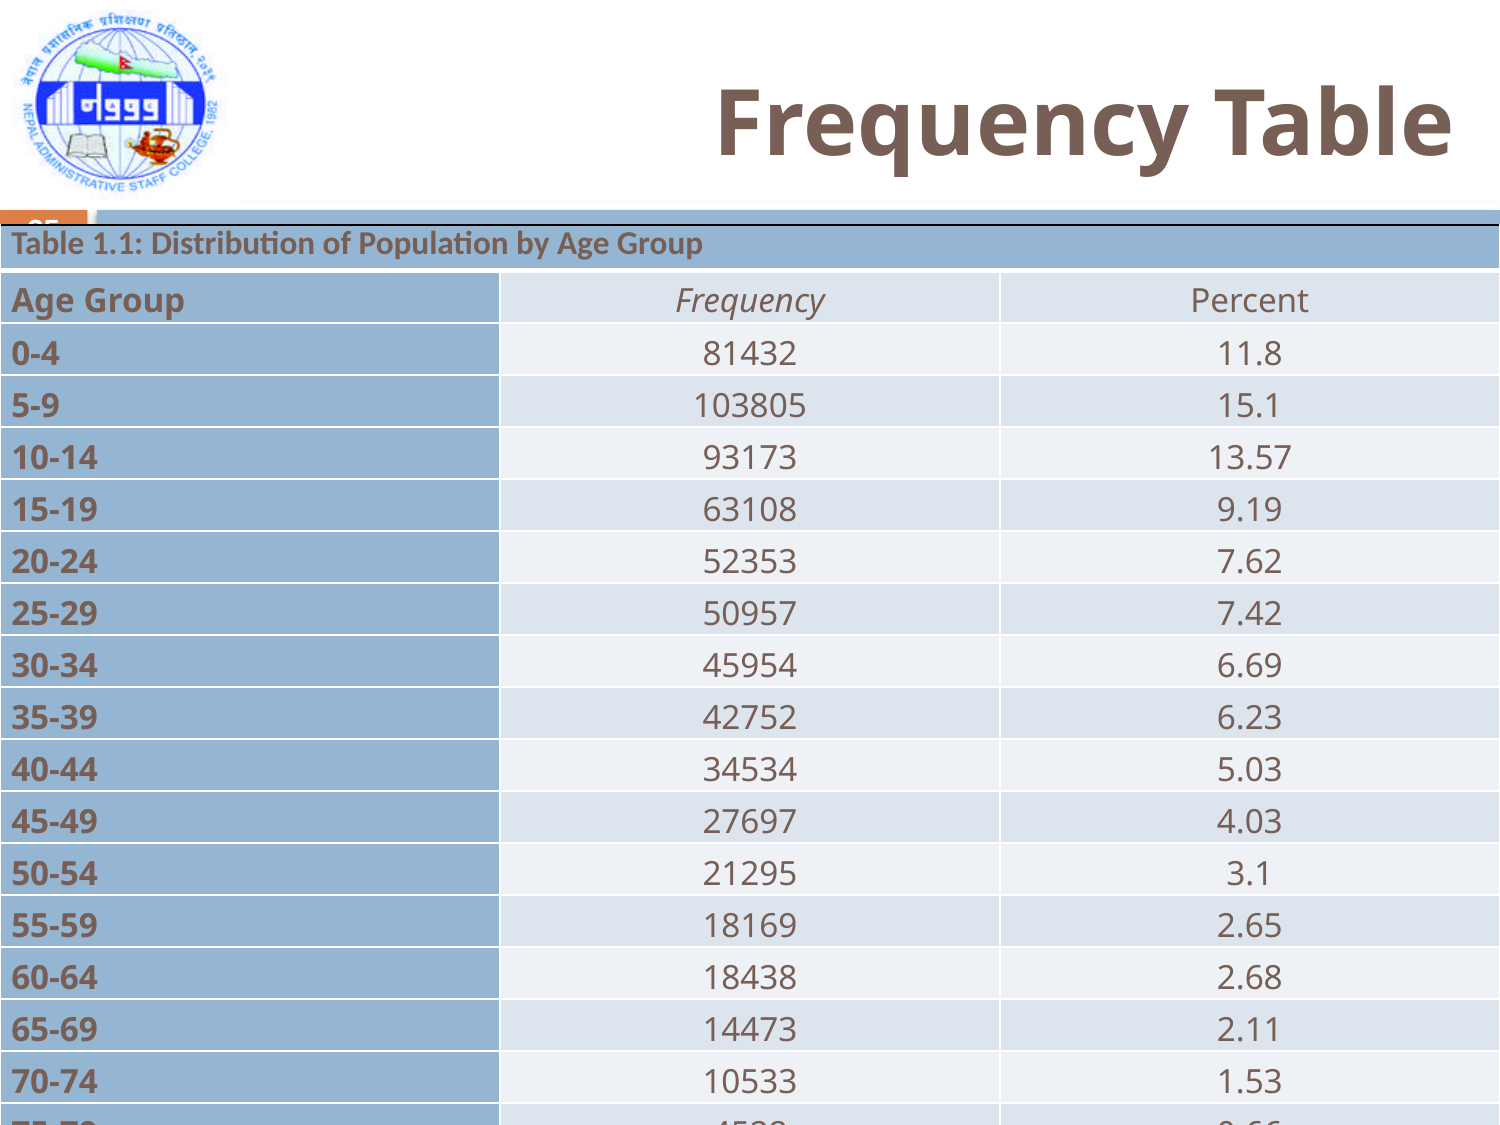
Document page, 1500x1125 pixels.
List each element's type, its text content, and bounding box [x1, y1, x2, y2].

table_cell 13.57 [1001, 428, 1499, 478]
table_cell 10-14 [1, 428, 499, 478]
table_cell 55-59 [1, 896, 499, 946]
table_cell 15.1 [1001, 376, 1499, 426]
picture [1, 0, 236, 208]
table_cell 2.68 [1001, 948, 1499, 998]
table_cell 75-79 [1, 1104, 499, 1125]
table_cell 60-64 [1, 948, 499, 998]
table_cell 25-29 [1, 584, 499, 634]
table_cell 3.1 [1001, 844, 1499, 894]
table_cell 30-34 [1, 636, 499, 686]
title Frequency Table [218, 37, 1471, 200]
table_cell 20-24 [1, 532, 499, 582]
table_cell 45-49 [1, 792, 499, 842]
table_cell 5-9 [1, 376, 499, 426]
table_cell 7.62 [1001, 532, 1499, 582]
table_cell 11.8 [1001, 324, 1499, 374]
table_cell 5.03 [1001, 740, 1499, 790]
table_cell 9.19 [1001, 480, 1499, 530]
table_cell 4528 [501, 1104, 999, 1125]
table_cell 0.66 [1001, 1104, 1499, 1125]
table_cell 27697 [501, 792, 999, 842]
table_cell 70-74 [1, 1052, 499, 1102]
table_cell 10533 [501, 1052, 999, 1102]
table_cell 6.69 [1001, 636, 1499, 686]
table_cell 14473 [501, 1000, 999, 1050]
table_cell 50-54 [1, 844, 499, 894]
table_cell 15-19 [1, 480, 499, 530]
table_cell 18169 [501, 896, 999, 946]
table_cell Age Group [1, 273, 499, 322]
table_cell 6.23 [1001, 688, 1499, 738]
table_cell 42752 [501, 688, 999, 738]
table_cell 4.03 [1001, 792, 1499, 842]
table_cell 2.11 [1001, 1000, 1499, 1050]
table_cell 65-69 [1, 1000, 499, 1050]
table_cell 45954 [501, 636, 999, 686]
table_cell 0-4 [1, 324, 499, 374]
table_cell Percent [1001, 273, 1499, 322]
table_cell 35-39 [1, 688, 499, 738]
table_cell 1.53 [1001, 1052, 1499, 1102]
slide_number 35 [0, 208, 88, 249]
table_cell 52353 [501, 532, 999, 582]
table_cell 40-44 [1, 740, 499, 790]
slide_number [999, 1025, 1438, 1085]
table_cell 18438 [501, 948, 999, 998]
table_cell 21295 [501, 844, 999, 894]
table_cell 2.65 [1001, 896, 1499, 946]
table_cell 63108 [501, 480, 999, 530]
table_cell 103805 [501, 376, 999, 426]
table_cell 7.42 [1001, 584, 1499, 634]
table_cell 50957 [501, 584, 999, 634]
table_cell 93173 [501, 428, 999, 478]
table_cell 81432 [501, 324, 999, 374]
table_header Table 1.1: Distribution of Population by Age Group [1, 226, 1499, 268]
table_cell Frequency [501, 273, 999, 322]
table_cell 34534 [501, 740, 999, 790]
